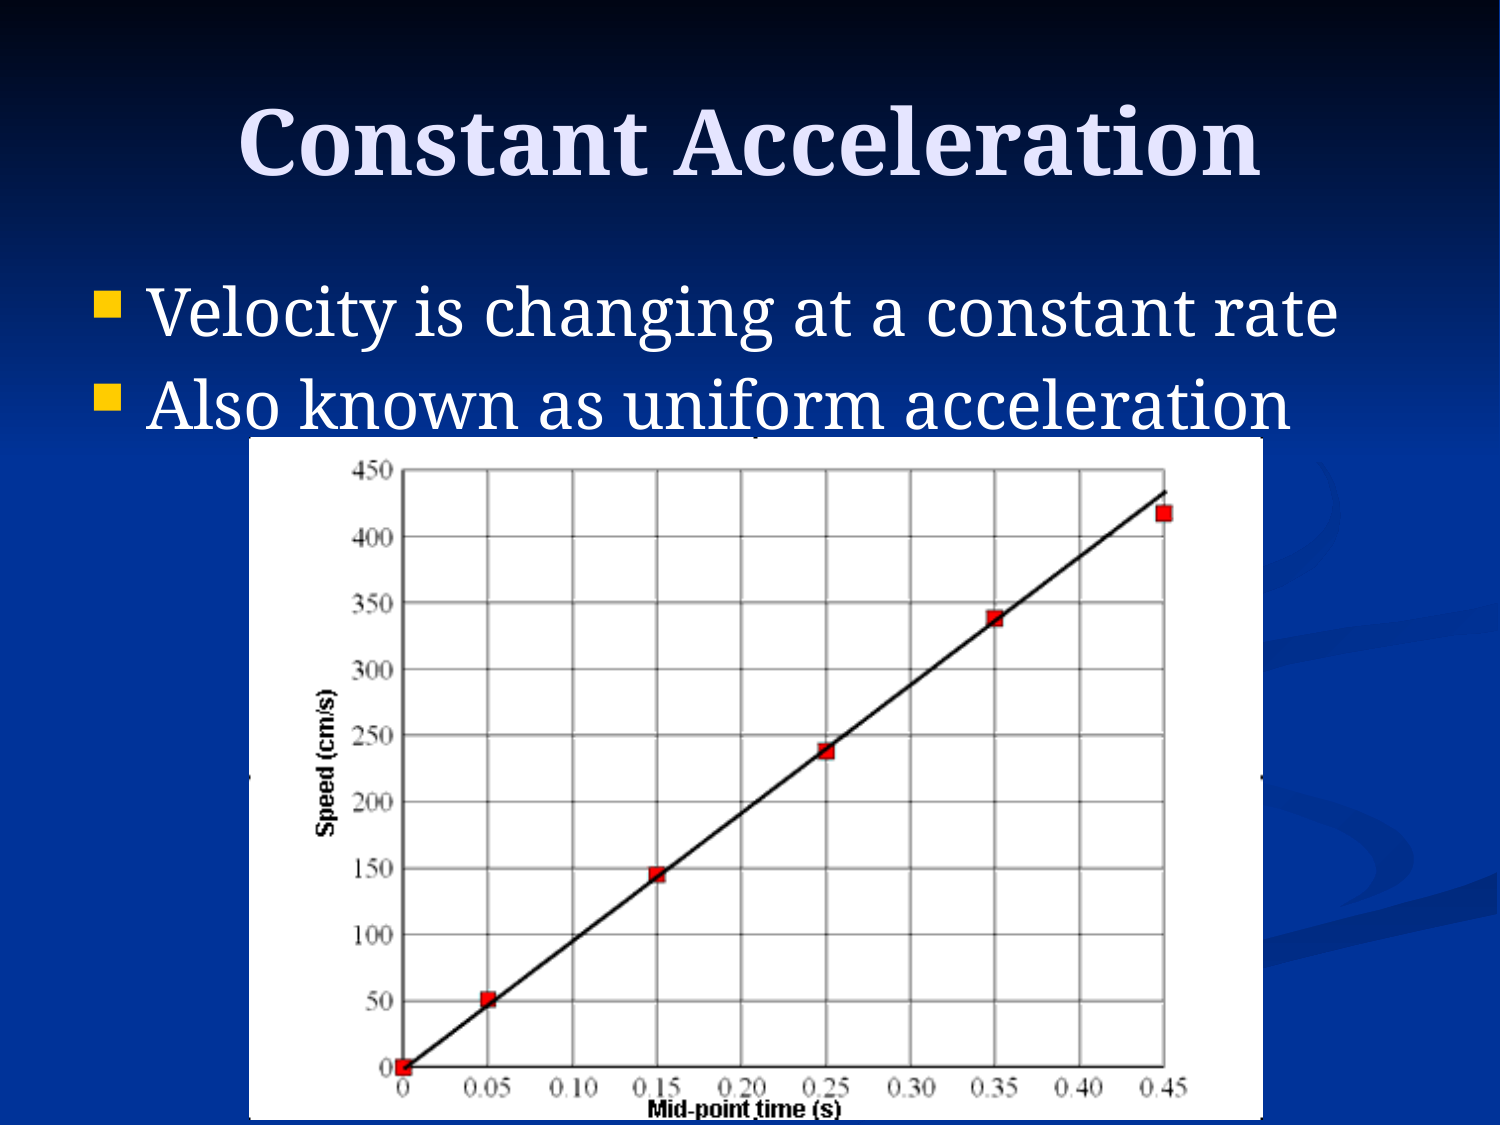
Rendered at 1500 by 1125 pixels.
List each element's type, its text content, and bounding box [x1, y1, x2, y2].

picture [249, 437, 1263, 1120]
title Constant Acceleration [74, 44, 1426, 233]
list Velocity is changing at a constant rate Also known as uniform acceleration [74, 262, 1413, 488]
